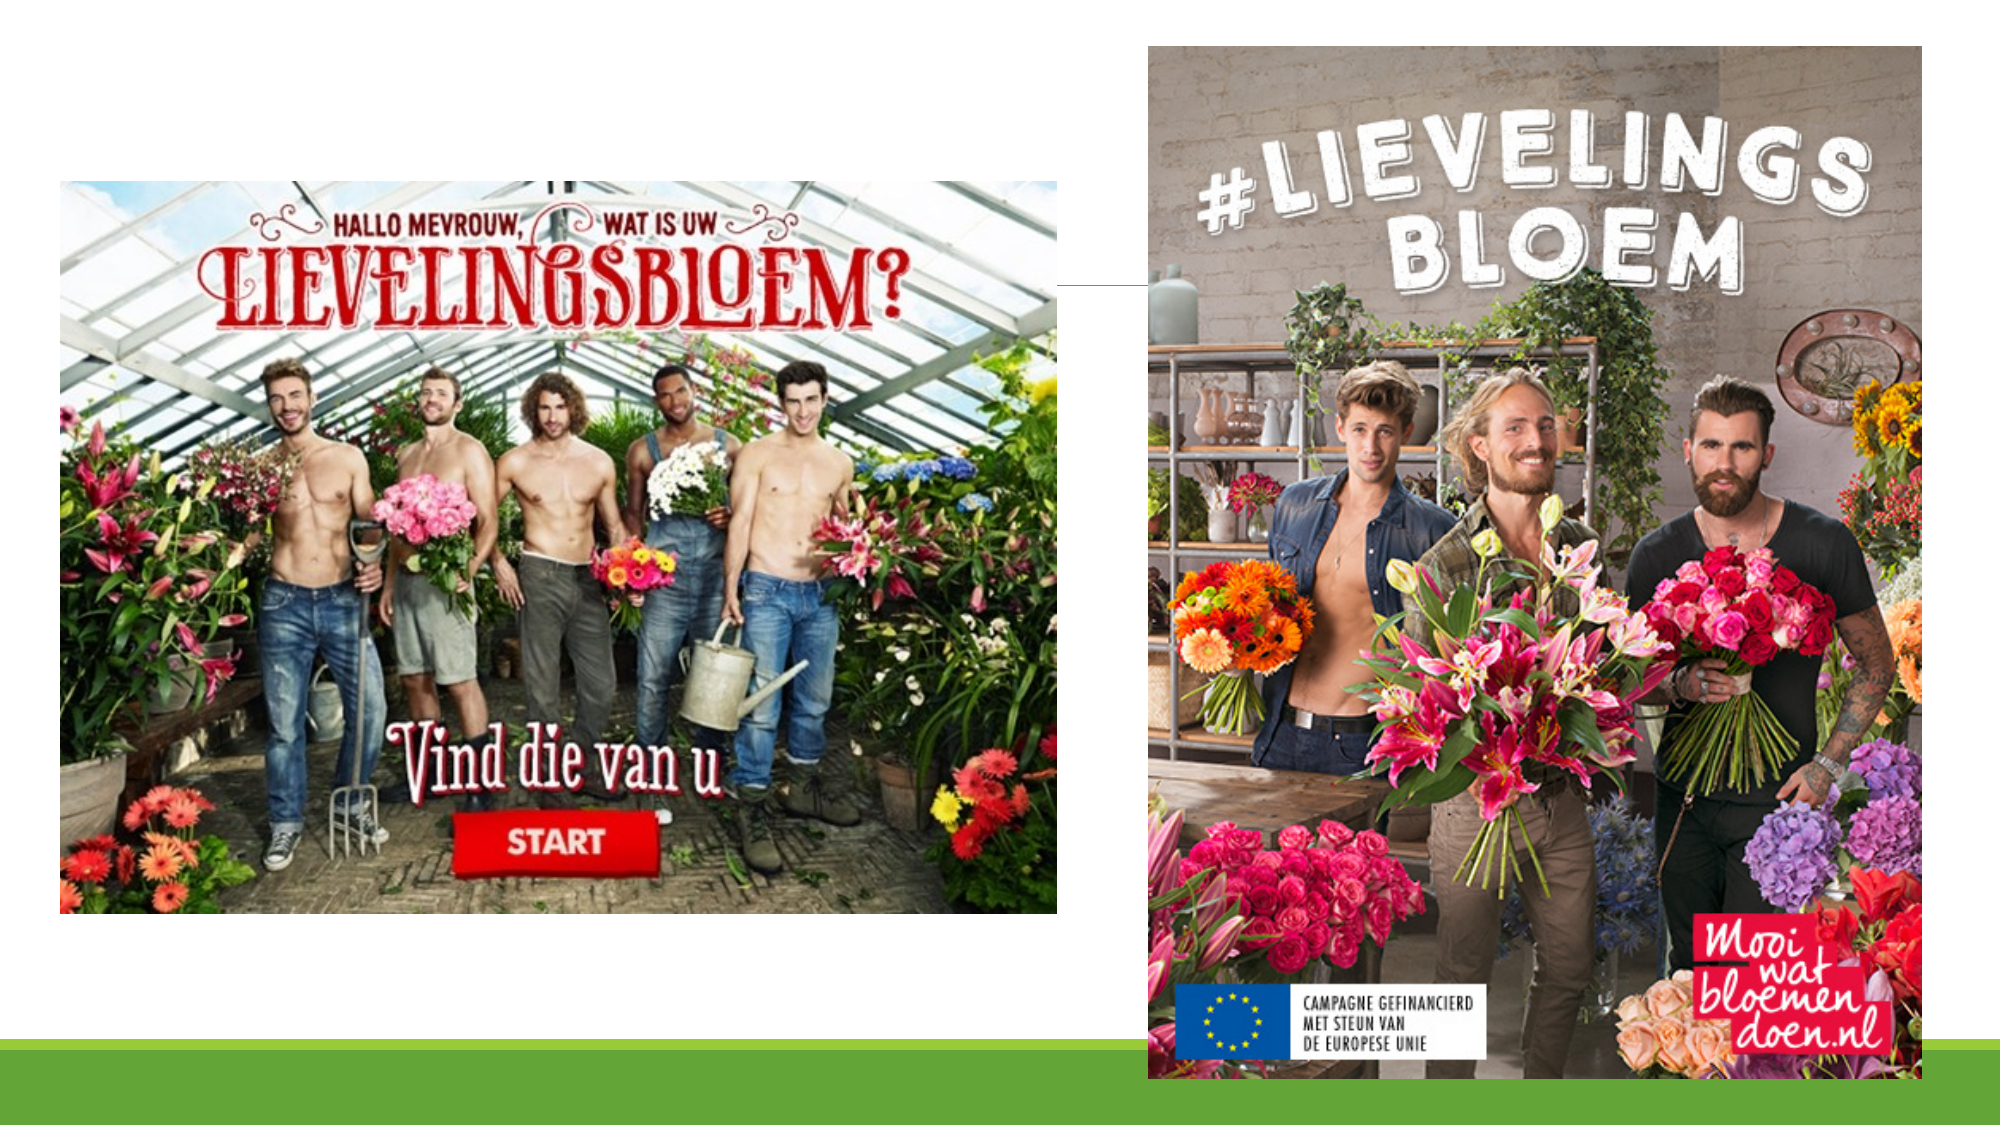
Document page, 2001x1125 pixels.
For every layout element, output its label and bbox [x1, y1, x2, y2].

picture [1147, 46, 1923, 1079]
picture [59, 181, 1057, 914]
